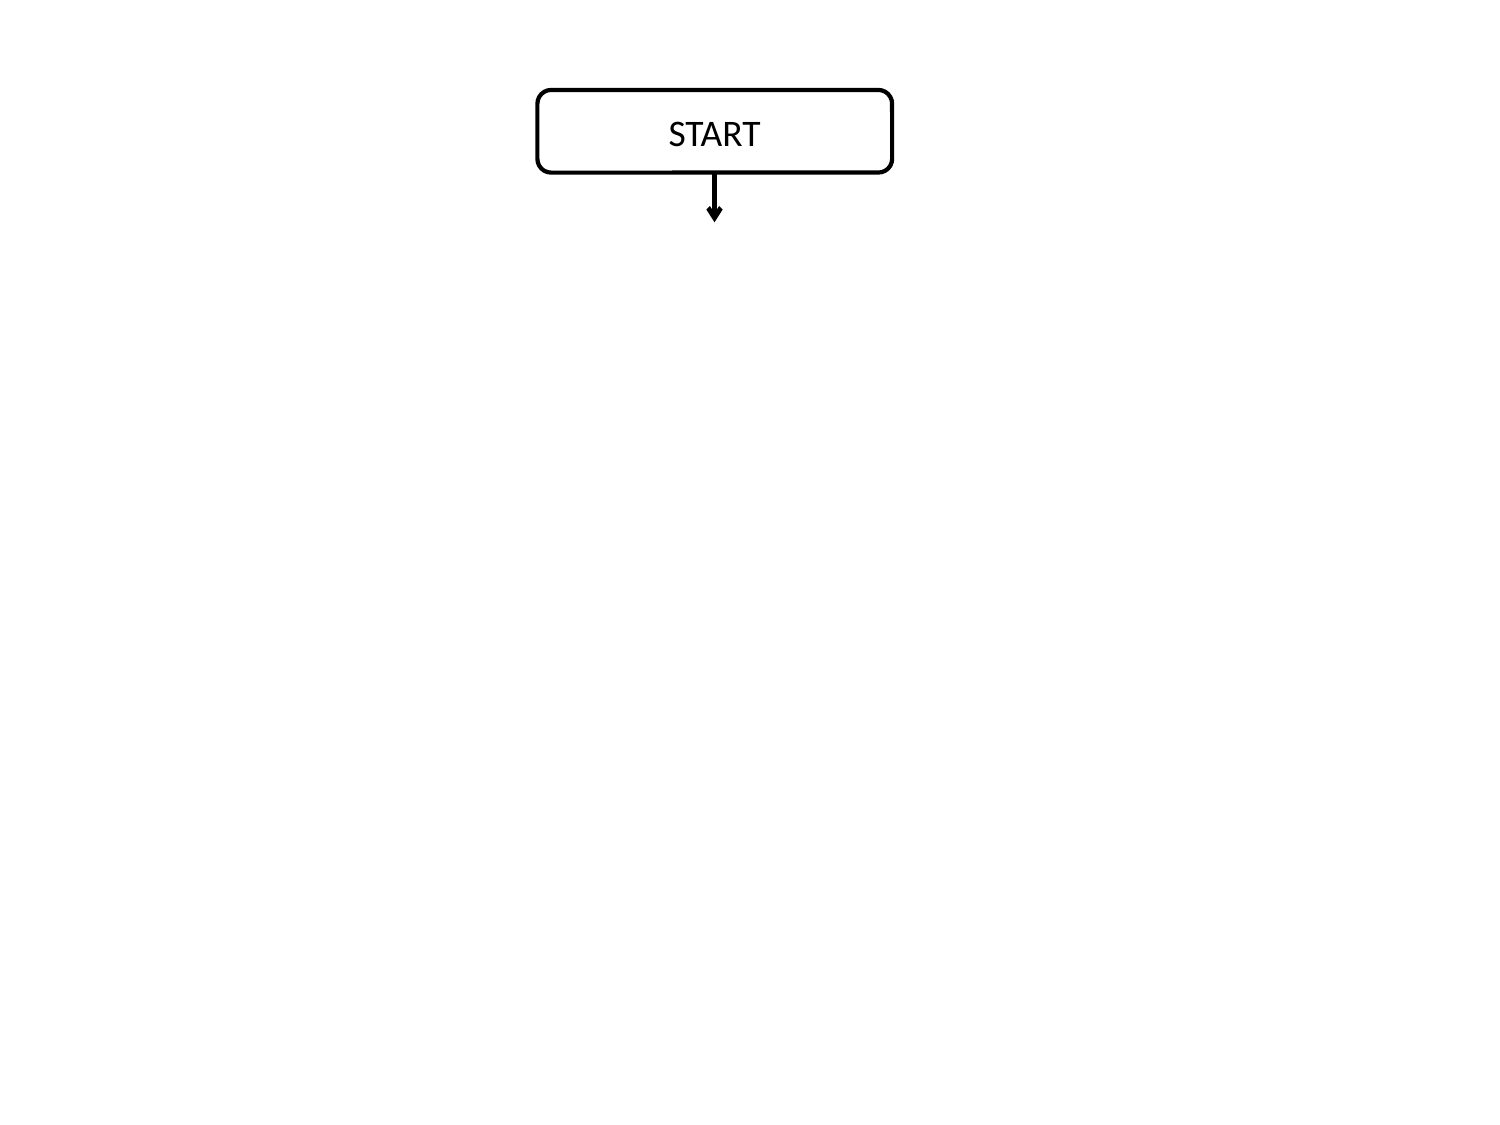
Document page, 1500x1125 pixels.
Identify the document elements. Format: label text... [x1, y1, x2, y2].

text_box START [535, 87, 895, 175]
